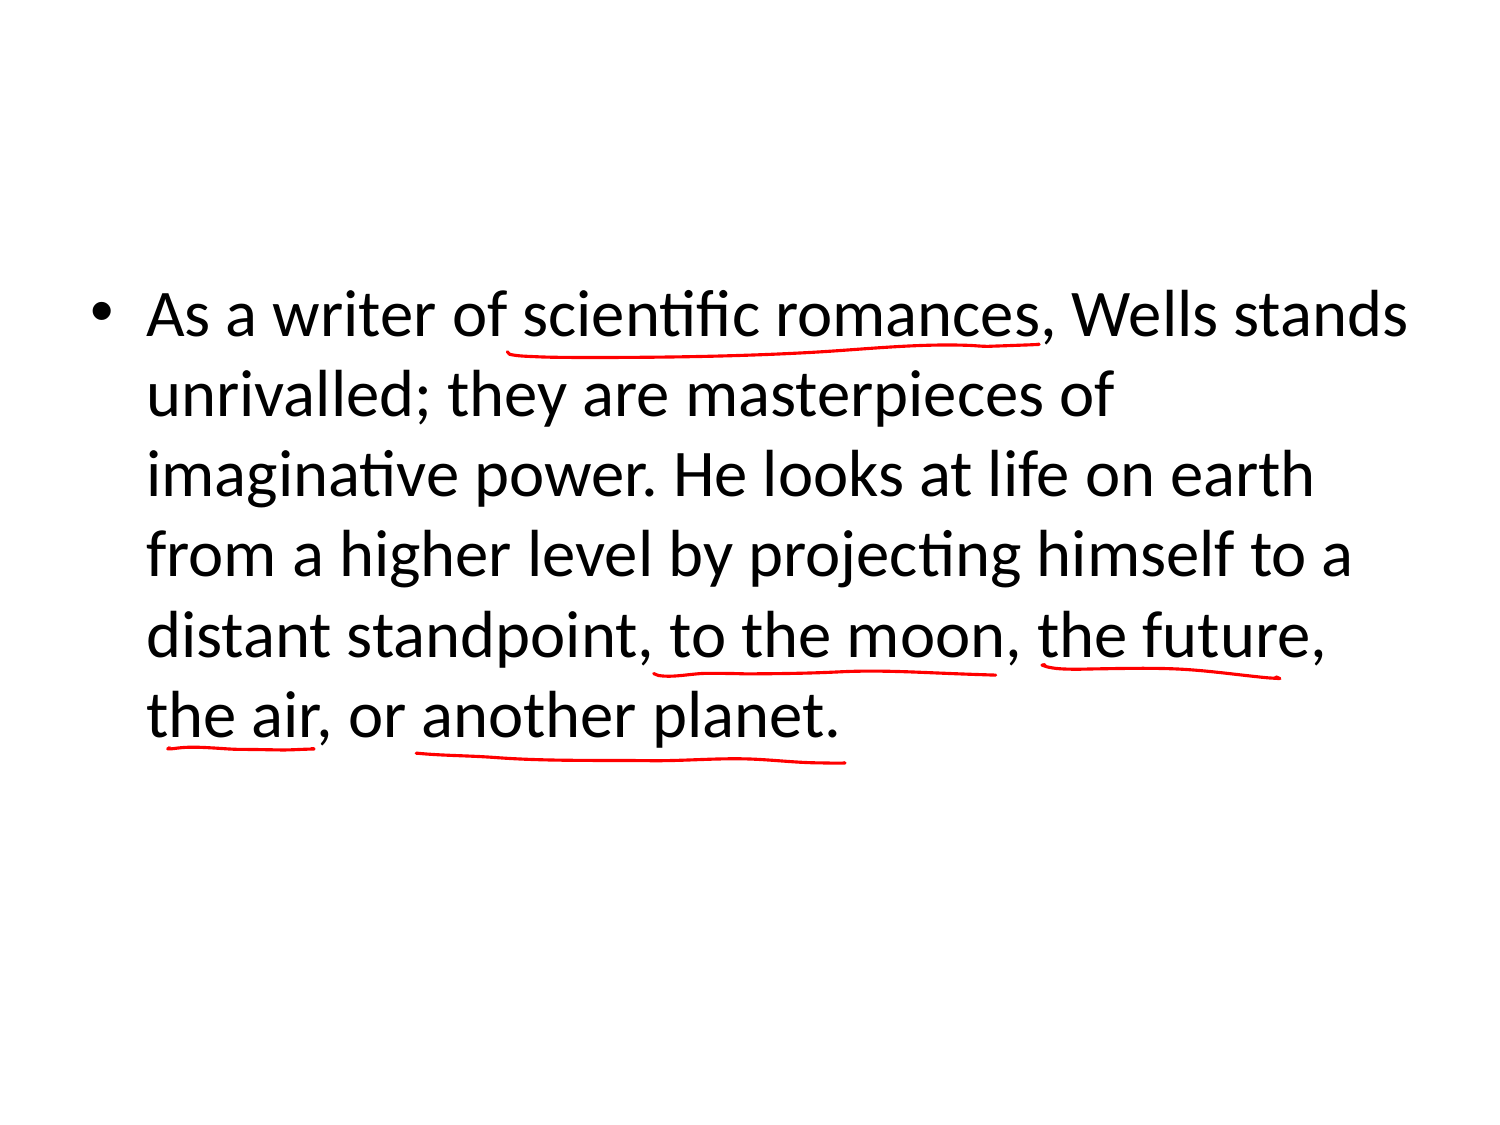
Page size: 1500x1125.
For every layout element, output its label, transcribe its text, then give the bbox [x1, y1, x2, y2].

list As a writer of scientific romances, Wells stands unrivalled; they are masterpieces of imaginative power. He looks at life on earth from a higher level by projecting himself to a distant standpoint, to the moon, the future, the air, or another planet. [75, 262, 1425, 1005]
